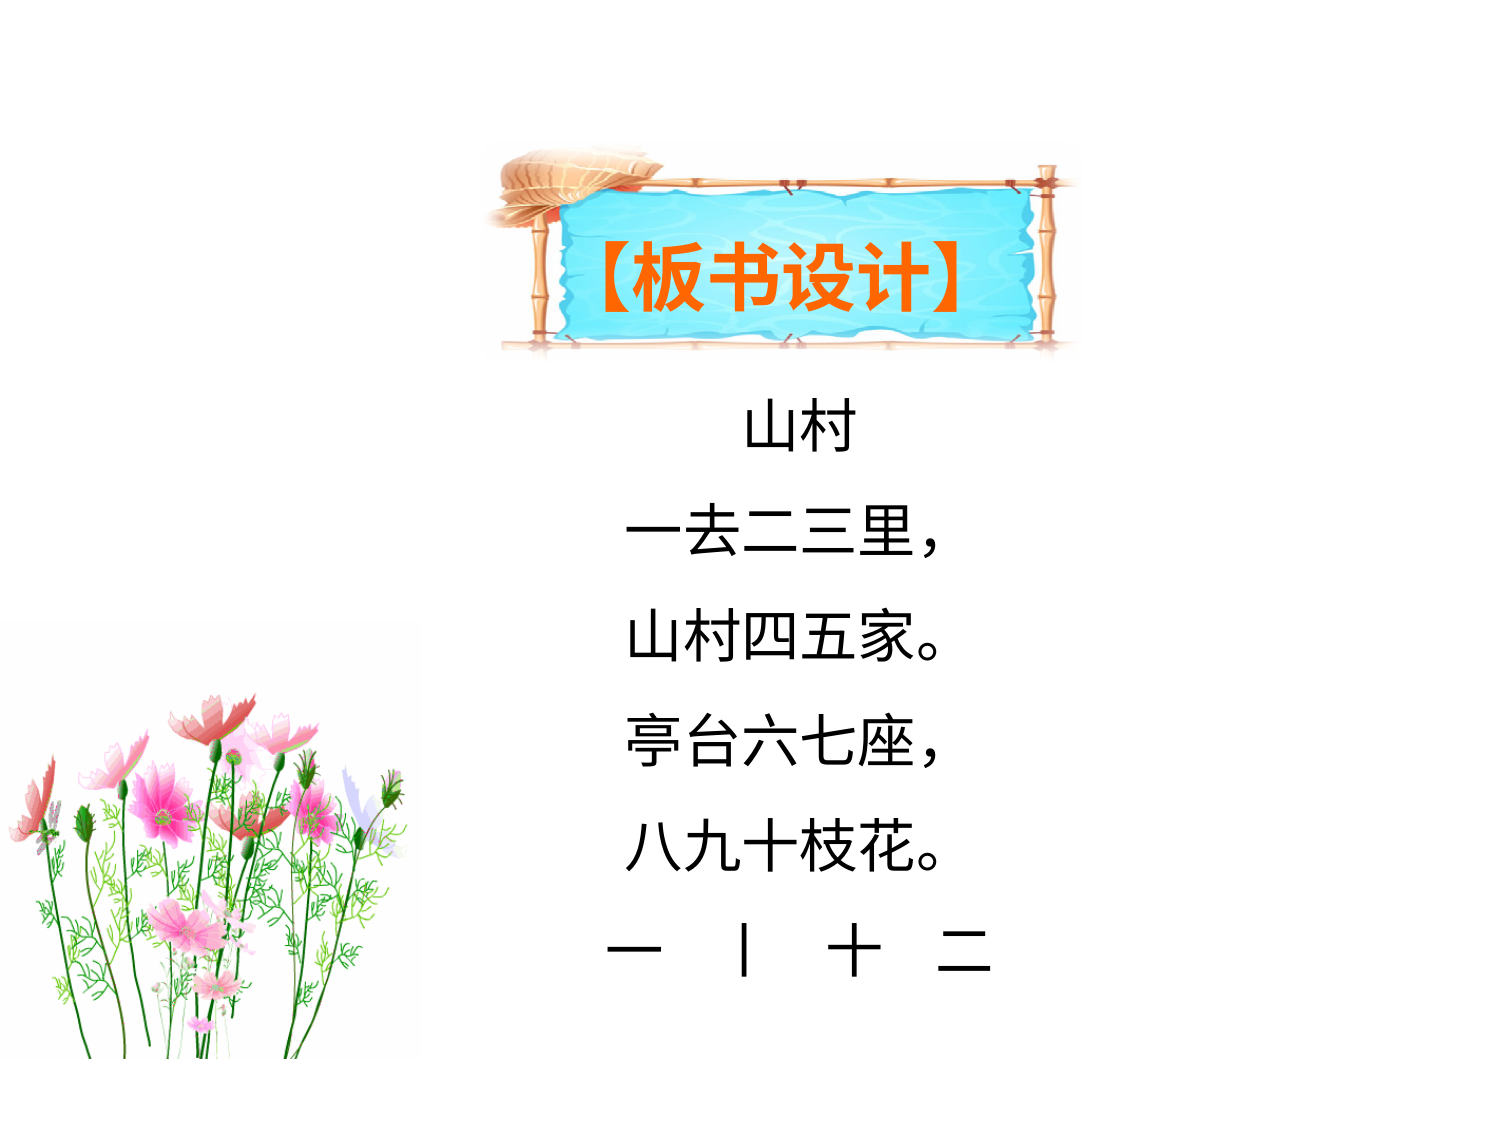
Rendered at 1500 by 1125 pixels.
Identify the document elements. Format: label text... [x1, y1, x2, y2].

picture [480, 140, 1084, 363]
text_box 山村 一去二三里， 山村四五家。 亭台六七座， 八九十枝花。 一 丨 十 二 [590, 372, 1009, 992]
picture [0, 620, 422, 1059]
